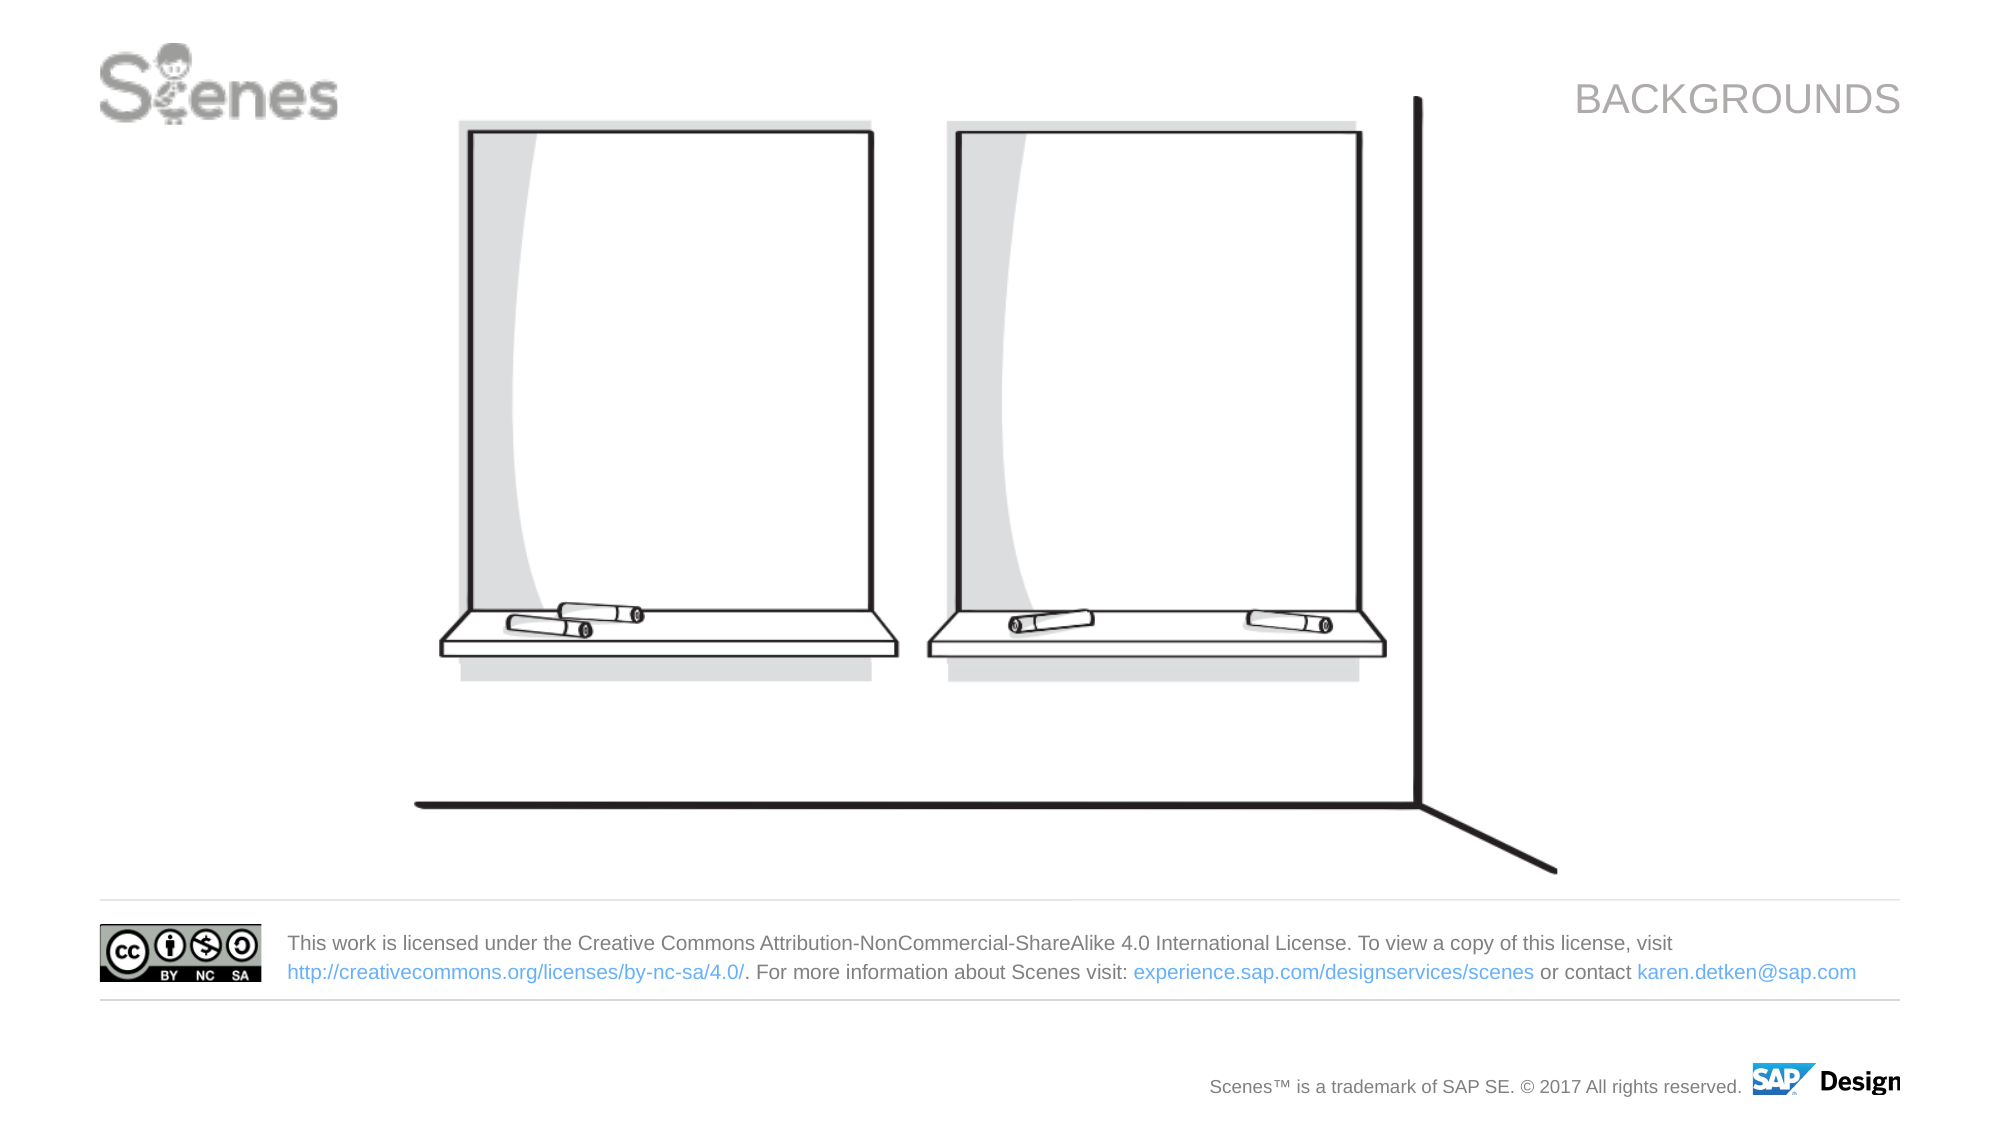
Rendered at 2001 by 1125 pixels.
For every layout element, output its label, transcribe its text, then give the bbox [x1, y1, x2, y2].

picture [413, 96, 1558, 890]
title BACKGROUNDS [1001, 77, 1902, 116]
